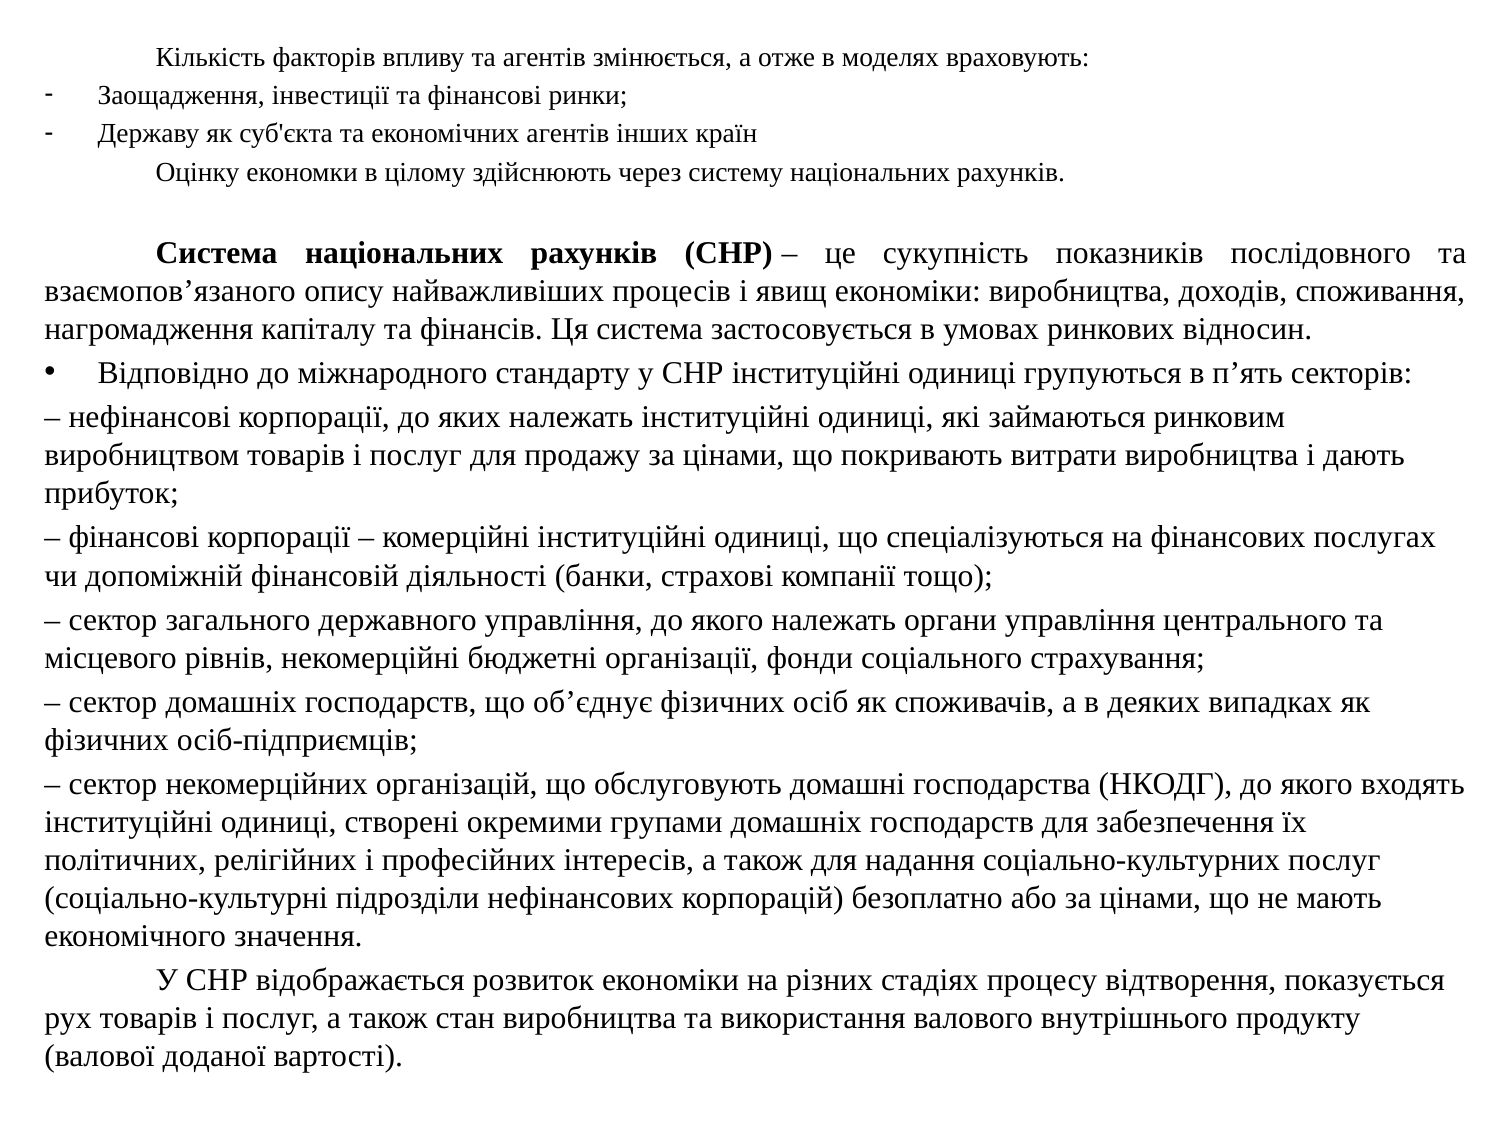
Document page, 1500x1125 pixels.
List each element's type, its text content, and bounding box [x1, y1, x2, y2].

list Кількість факторів впливу та агентів змінюється, а отже в моделях враховують: Заощадження, інвестиції та фінансові ринки; Державу як суб'єкта та економічних агентів інших країн Оцінку економки в цілому здійснюють через систему національних рахунків. Система національних рахунків (СНР) – це сукупність показників послідовного та взаємопов’язаного опису найважливіших процесів і явищ економіки: виробництва, доходів, споживання, нагромадження капіталу та фінансів. Ця система застосовується в умовах ринкових відносин. Відповідно до міжнародного стандарту у СНР інституційні одиниці групуються в п’ять секторів: – нефінансові корпорації, до яких належать інституційні одиниці, які займаються ринковим виробництвом товарів і послуг для продажу за цінами, що покривають витрати виробництва і дають прибуток; – фінансові корпорації – комерційні інституційні одиниці, що спеціалізуються на фінансових послугах чи допоміжній фінансовій діяльності (банки, страхові компанії тощо); – сектор загального державного управління, до якого належать органи управління центрального та місцевого рівнів, некомерційні бюджетні організації, фонди соціального страхування; – сектор домашніх господарств, що об’єднує фізичних осіб як споживачів, а в деяких випадках як фізичних осіб-підприємців; – сектор некомерційних організацій, що обслуговують домашні господарства (НКОДГ), до якого входять інституційні одиниці, створені окремими групами домашніх господарств для забезпечення їх політичних, релігійних і професійних інтересів, а також для надання соціально-культурних послуг (соціально-культурні підрозділи нефінансових корпорацій) безоплатно або за цінами, що не мають економічного значення. У СНР відображається розвиток економіки на різних стадіях процесу відтворення, показується рух товарів і послуг, а також стан виробництва та використання валового внутрішнього продукту (валової доданої вартості). [29, 30, 1483, 1094]
